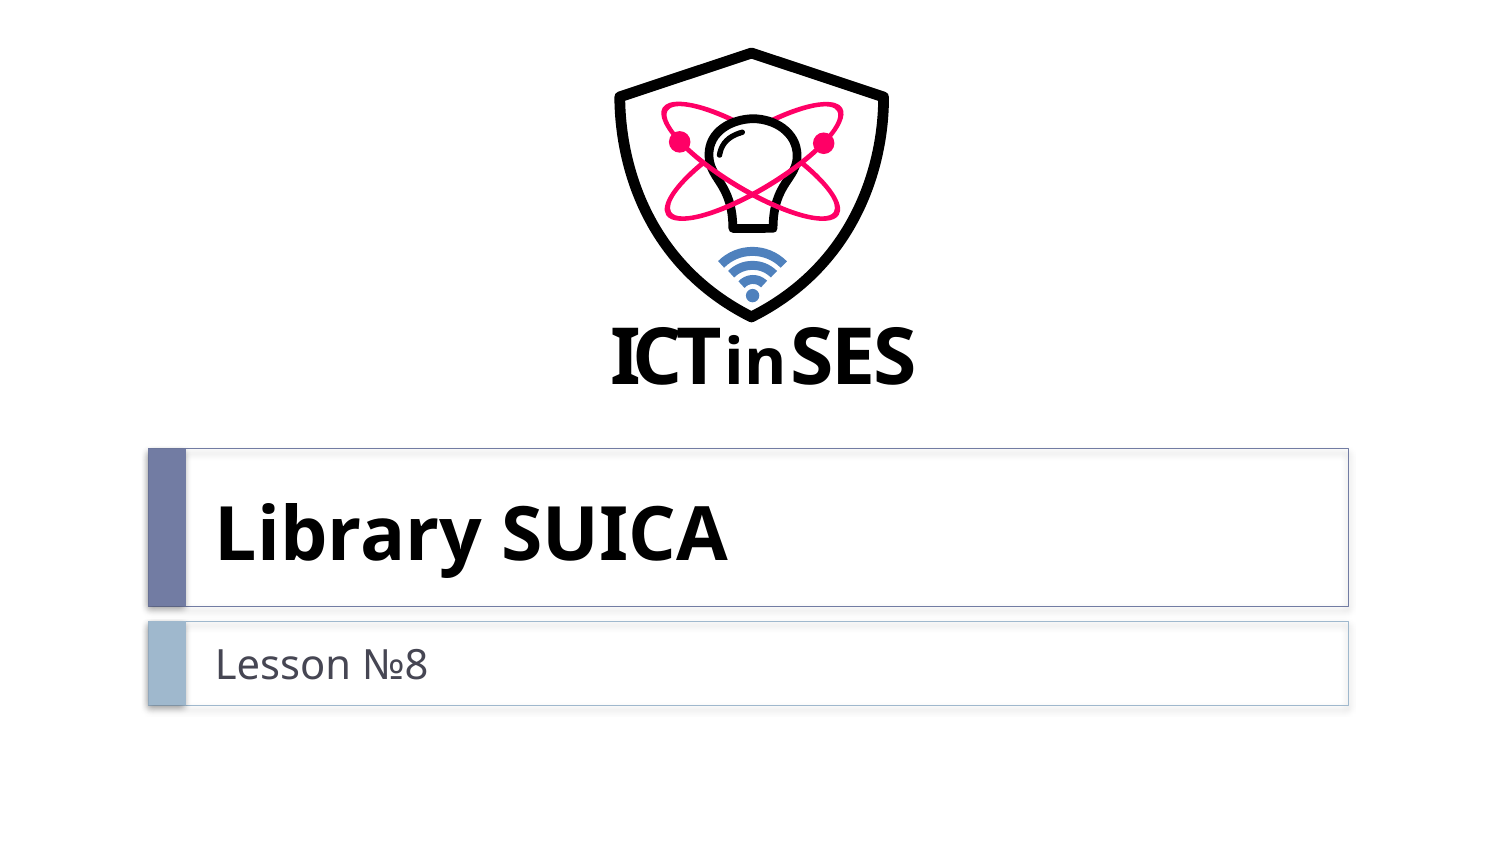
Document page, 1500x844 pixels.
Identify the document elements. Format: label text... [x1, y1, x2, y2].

title Library SUICA [200, 478, 1325, 600]
subtitle Lesson №8 [200, 630, 1325, 697]
